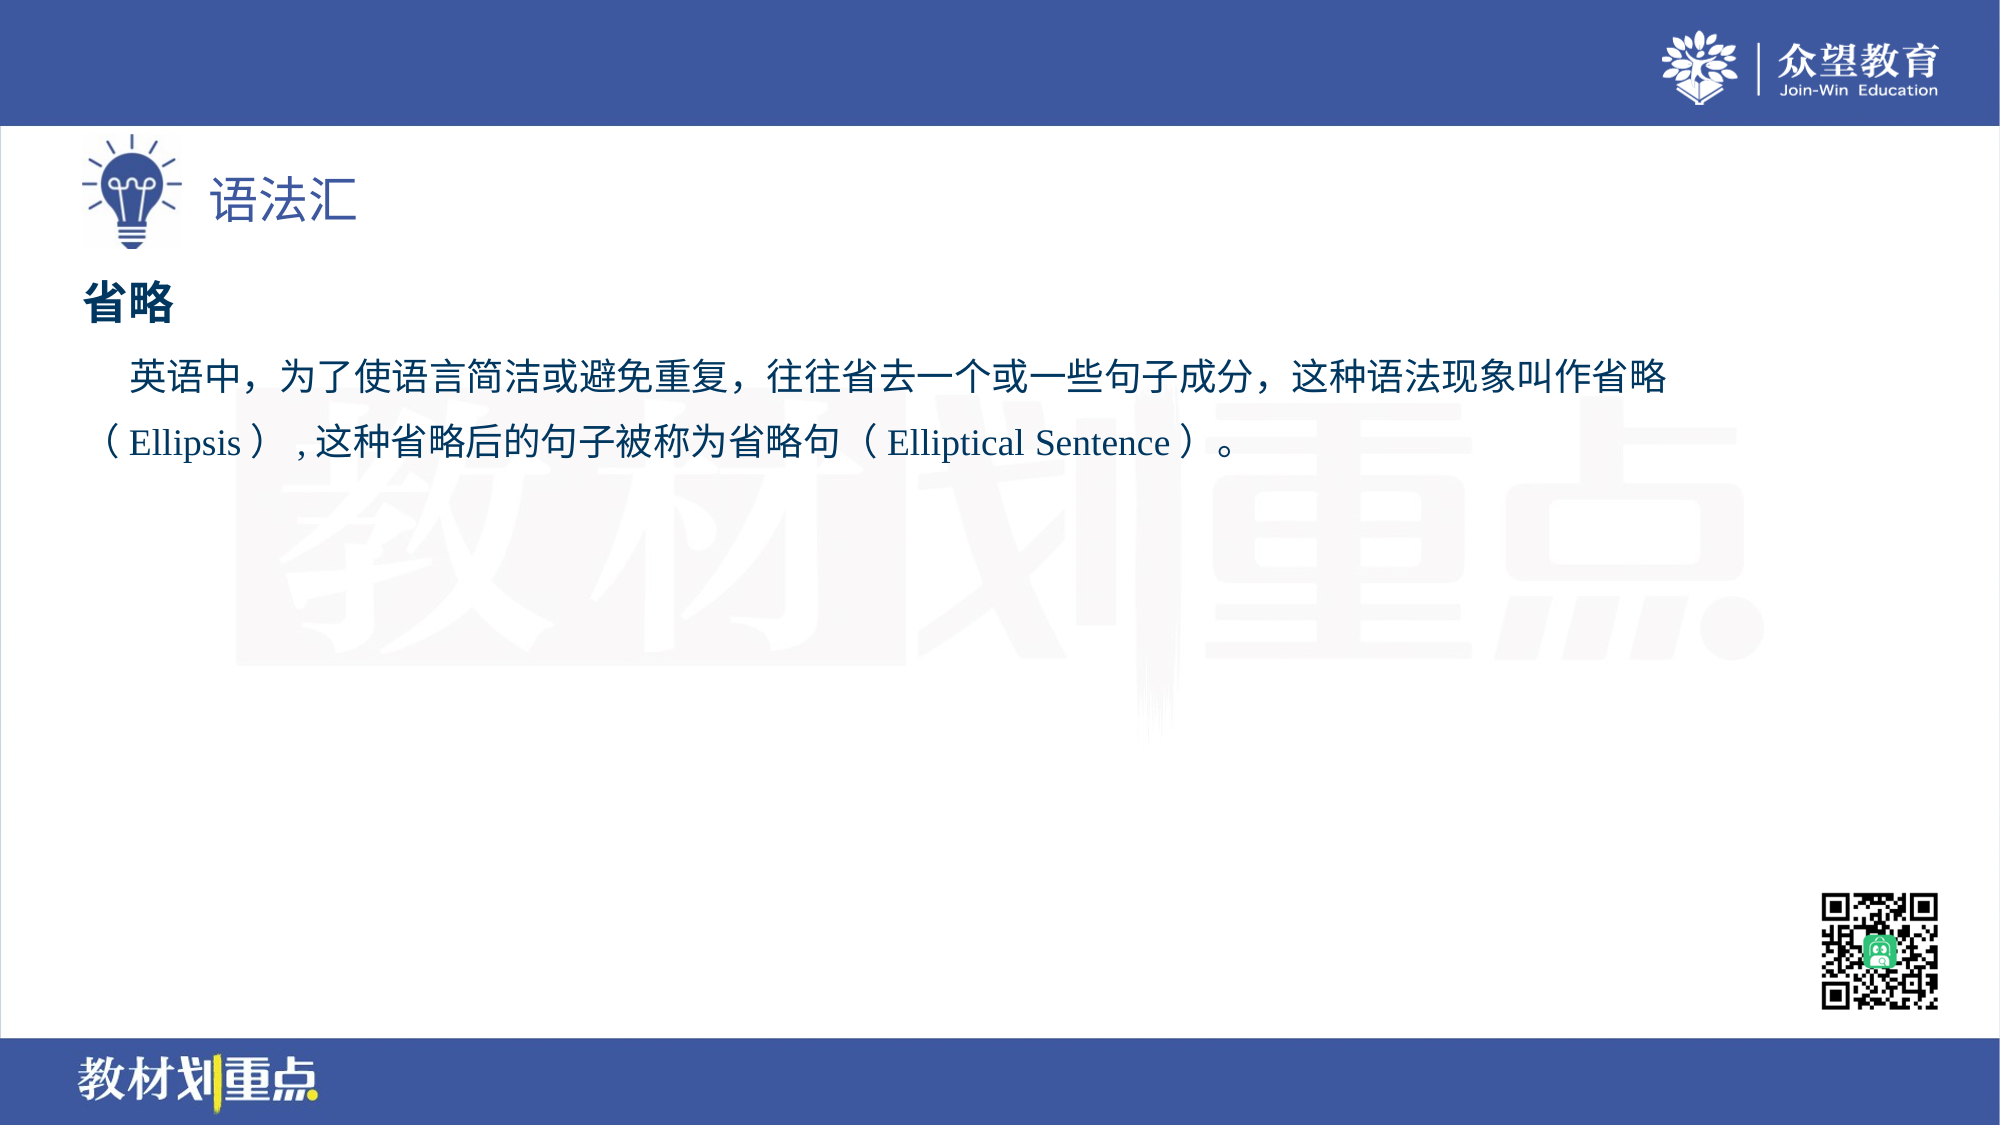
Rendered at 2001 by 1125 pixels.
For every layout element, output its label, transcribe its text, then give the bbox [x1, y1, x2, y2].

picture [0, 0, 2000, 1125]
text_box 省略 [82, 247, 1817, 329]
text_box 英语中，为了使语言简洁或避免重复，往往省去一个或一些句子成分，这种语法现象叫作省略 （Ellipsis）,这种省略后的句子被称为省略句（Elliptical Sentence）。 [82, 329, 1817, 456]
